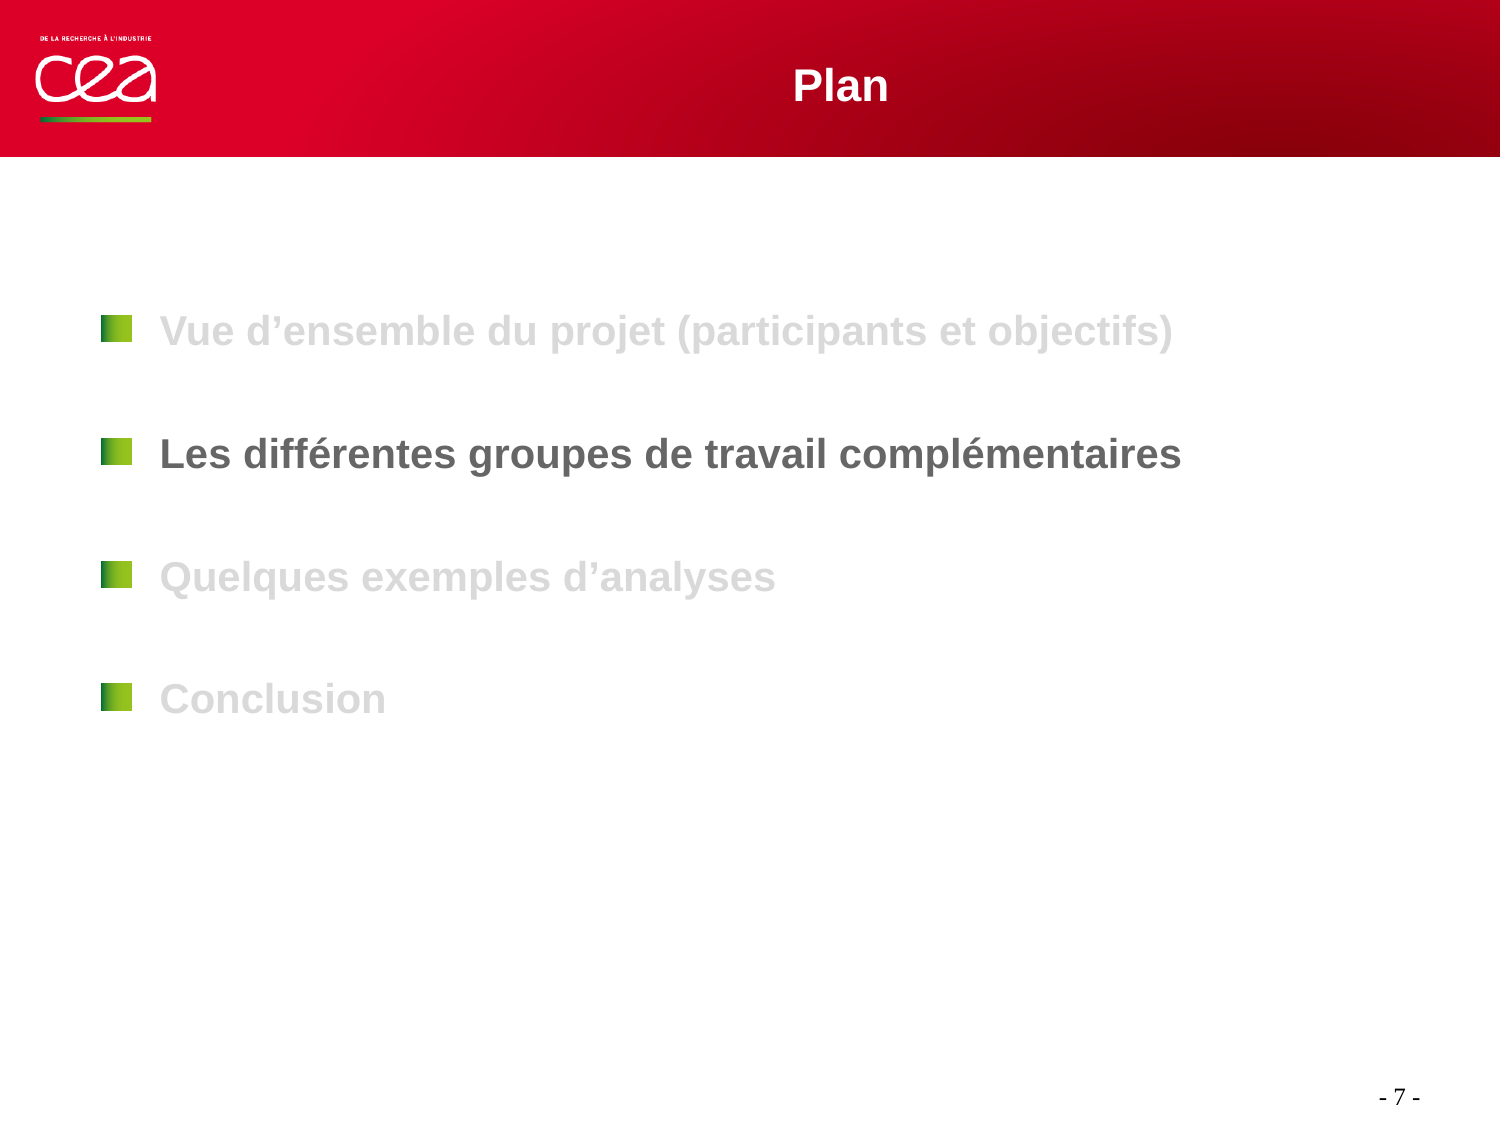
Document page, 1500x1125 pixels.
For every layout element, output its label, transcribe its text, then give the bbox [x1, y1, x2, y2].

picture [101, 315, 132, 342]
picture [0, 0, 1500, 157]
text_box P- 7 - [1367, 1072, 1500, 1118]
title Plan [247, 8, 1435, 158]
picture [101, 683, 132, 711]
text_box Vue d’ensemble du projet (participants et objectifs) Les différentes groupes de travail complémentaires Quelques exemples d’analyses Conclusion [100, 190, 1441, 1005]
picture [101, 561, 132, 588]
picture [101, 438, 132, 465]
